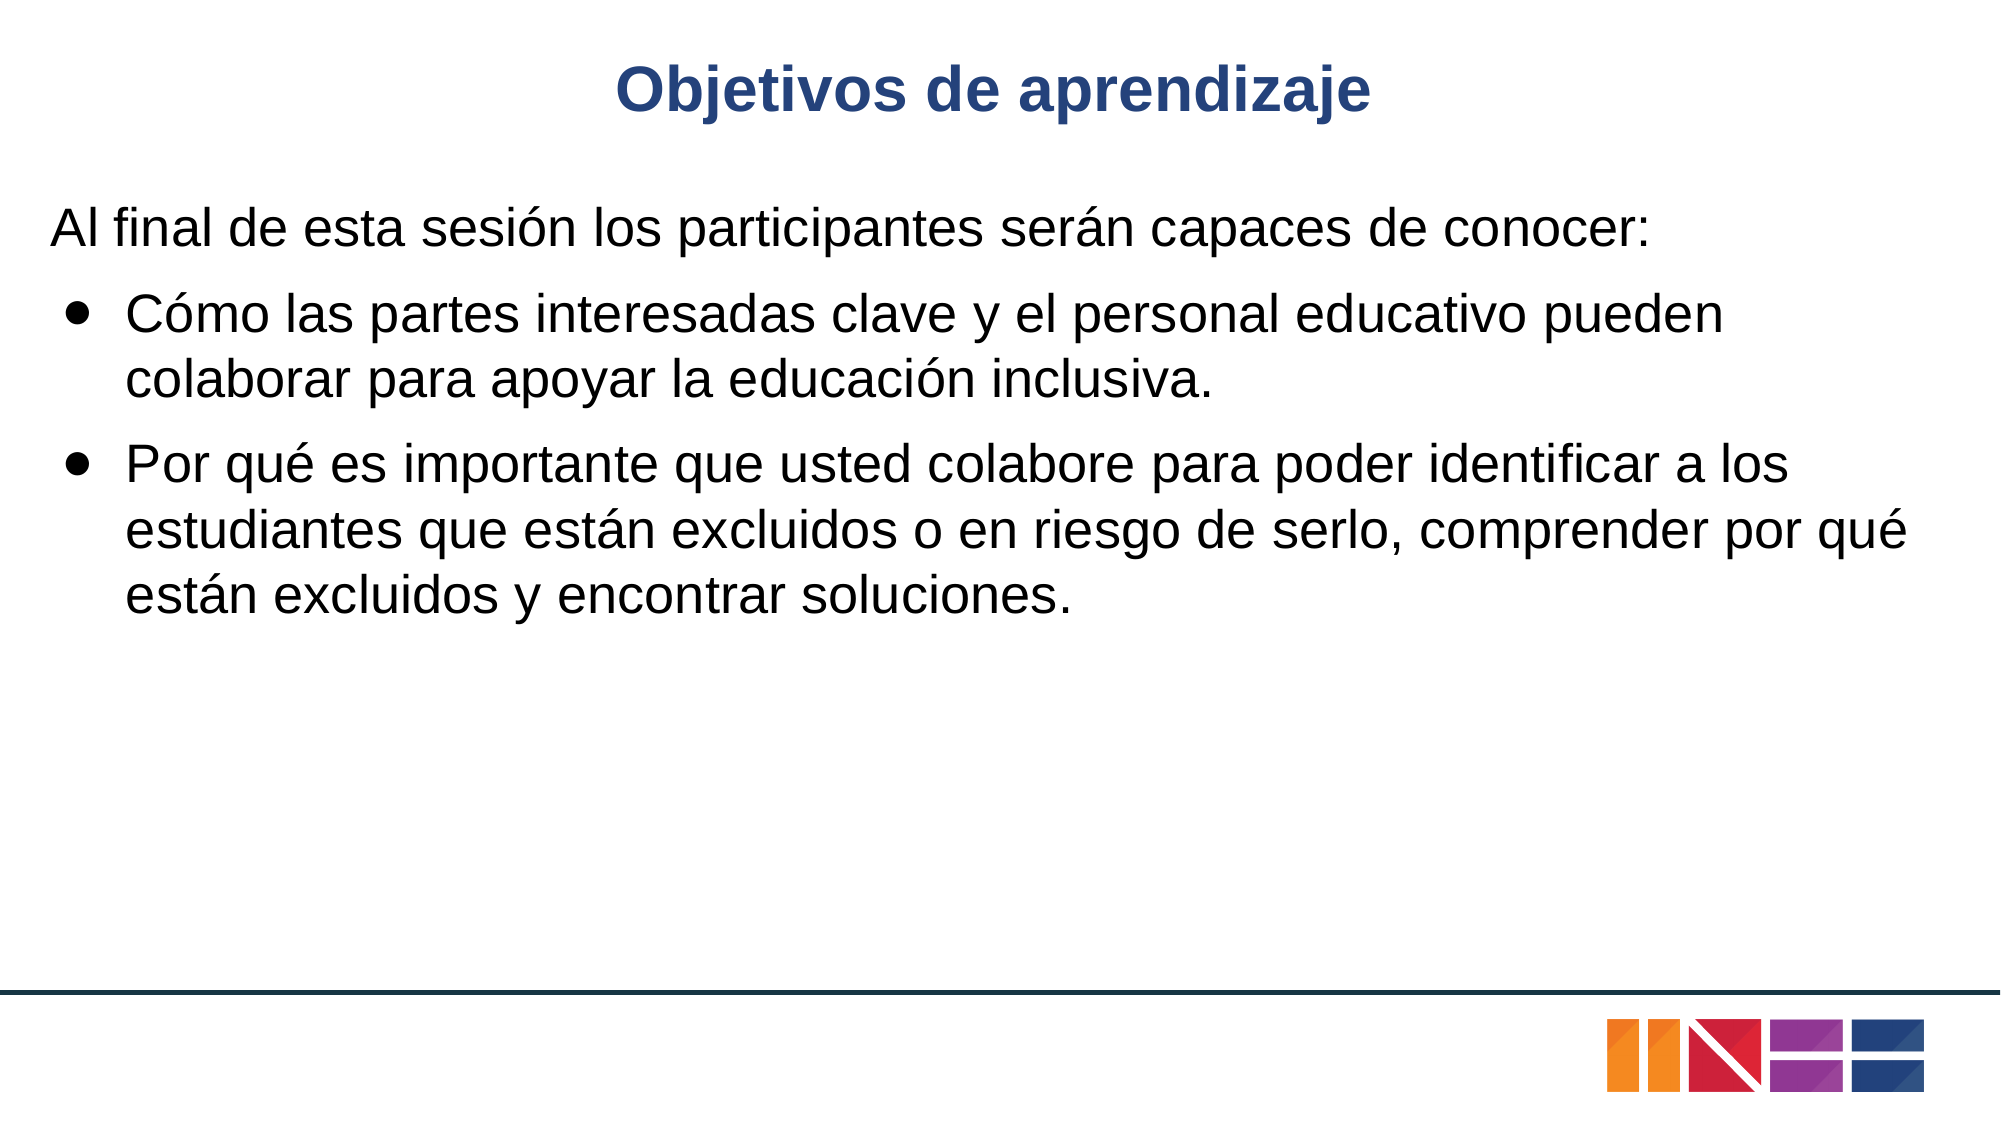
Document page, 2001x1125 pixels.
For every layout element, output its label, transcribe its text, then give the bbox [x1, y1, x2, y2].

title Objetivos de aprendizaje [31, 28, 1957, 145]
list Al final de esta sesión los participantes serán capaces de conocer: Cómo las partes interesadas clave y el personal educativo pueden colaborar para apoyar la educación inclusiva. Por qué es importante que usted colabore para poder identificar a los estudiantes que están excluidos o en riesgo de serlo, comprender por qué están excluidos y encontrar soluciones. [31, 172, 1971, 935]
picture [1607, 1019, 1924, 1092]
